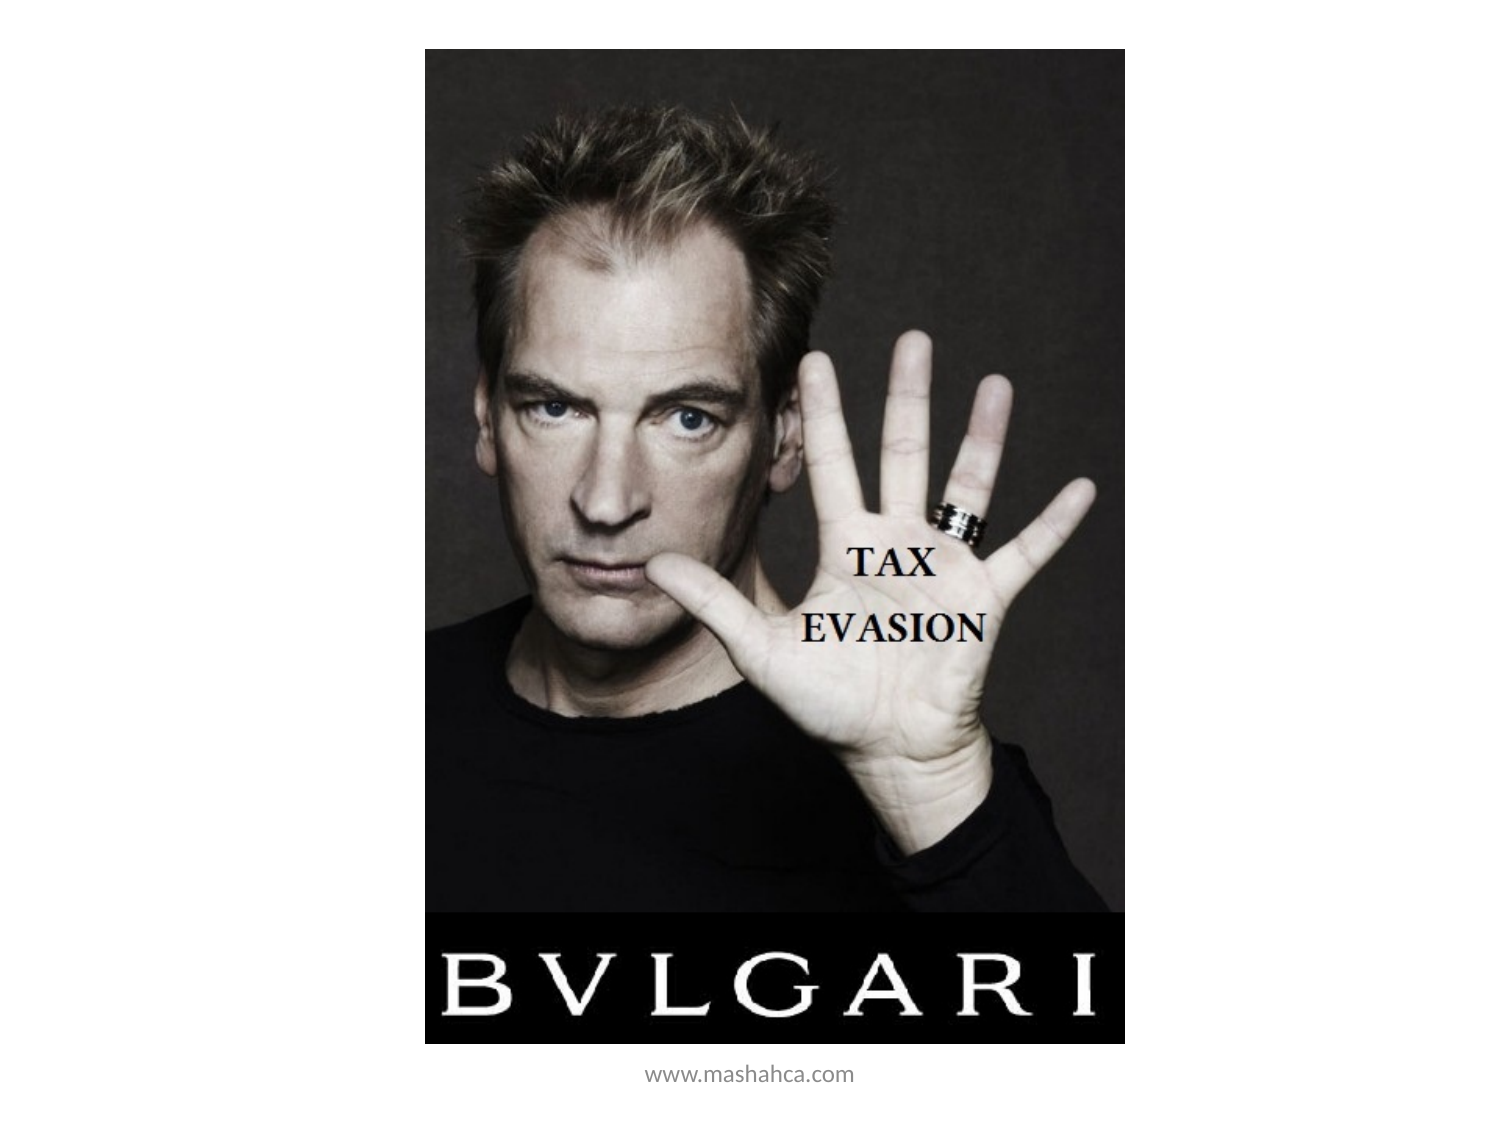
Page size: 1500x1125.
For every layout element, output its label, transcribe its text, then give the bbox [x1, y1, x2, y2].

footer www.mashahca.com [512, 1053, 988, 1103]
picture [424, 49, 1126, 1044]
